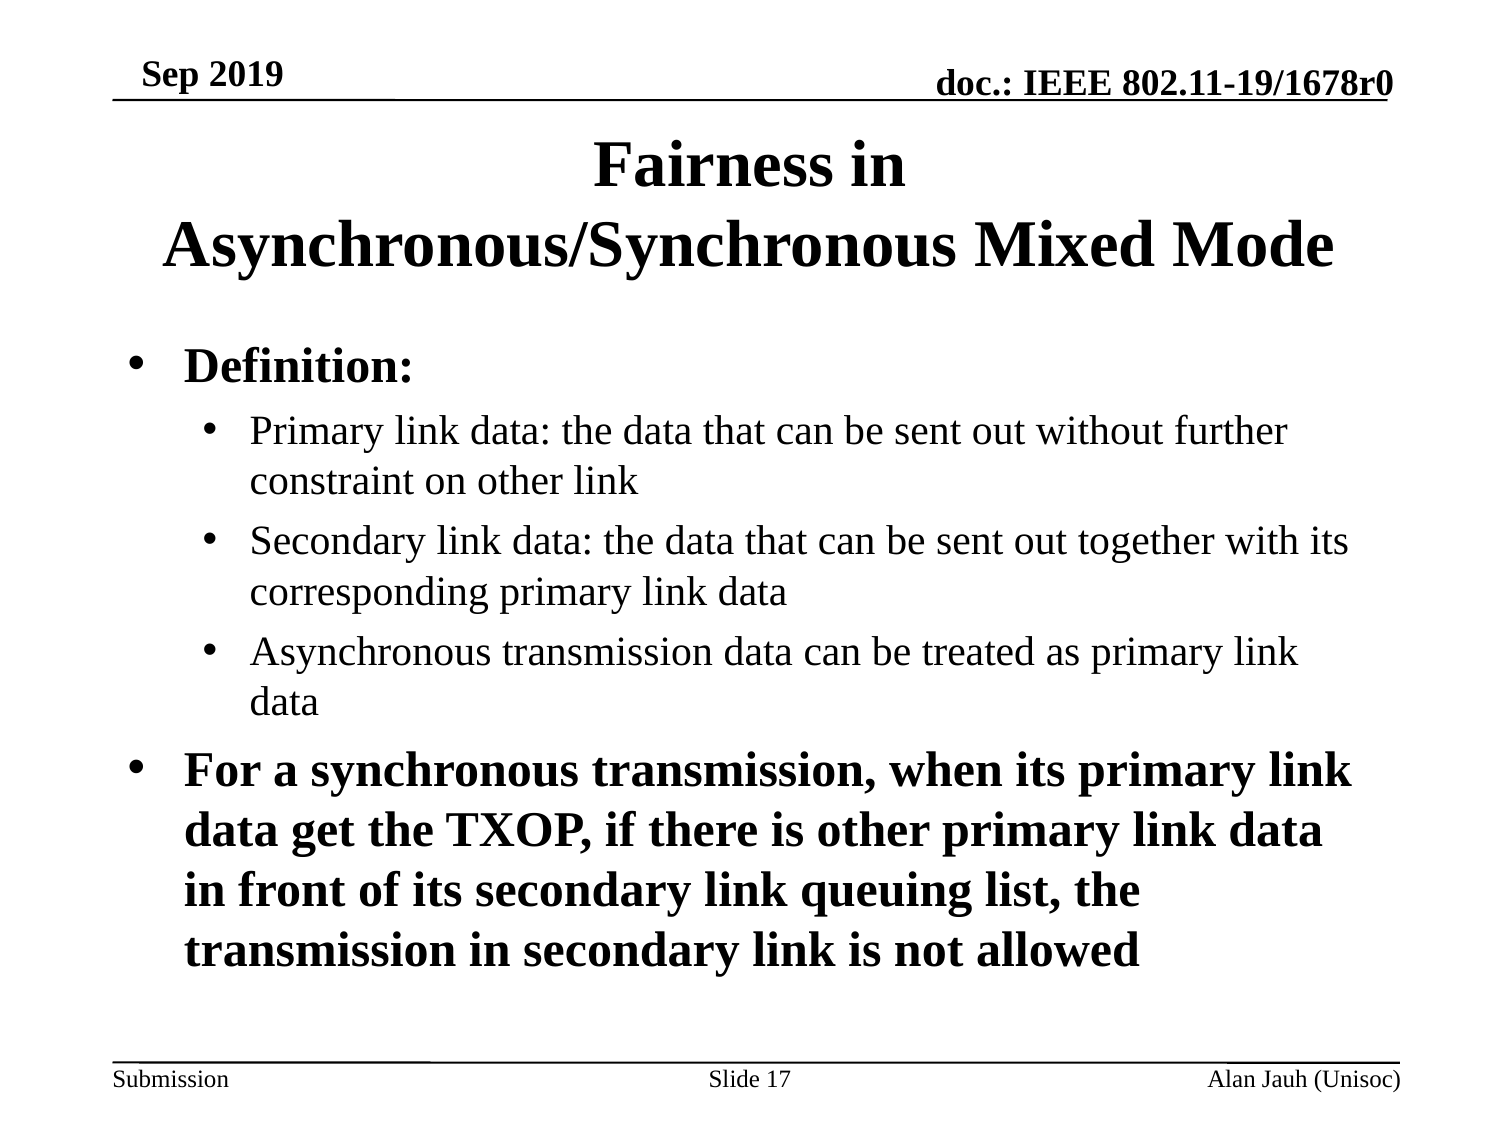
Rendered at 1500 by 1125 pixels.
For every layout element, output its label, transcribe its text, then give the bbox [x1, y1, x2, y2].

list Definition: Primary link data: the data that can be sent out without further constraint on other link Secondary link data: the data that can be sent out together with its corresponding primary link data Asynchronous transmission data can be treated as primary link data For a synchronous transmission, when its primary link data get the TXOP, if there is other primary link data in front of its secondary link queuing list, the transmission in secondary link is not allowed [112, 324, 1388, 1000]
footer Alan Jauh (Unisoc) [878, 1061, 1402, 1093]
title Fairness in Asynchronous/Synchronous Mixed Mode [112, 112, 1388, 288]
slide_number Slide 17 [684, 1061, 816, 1123]
